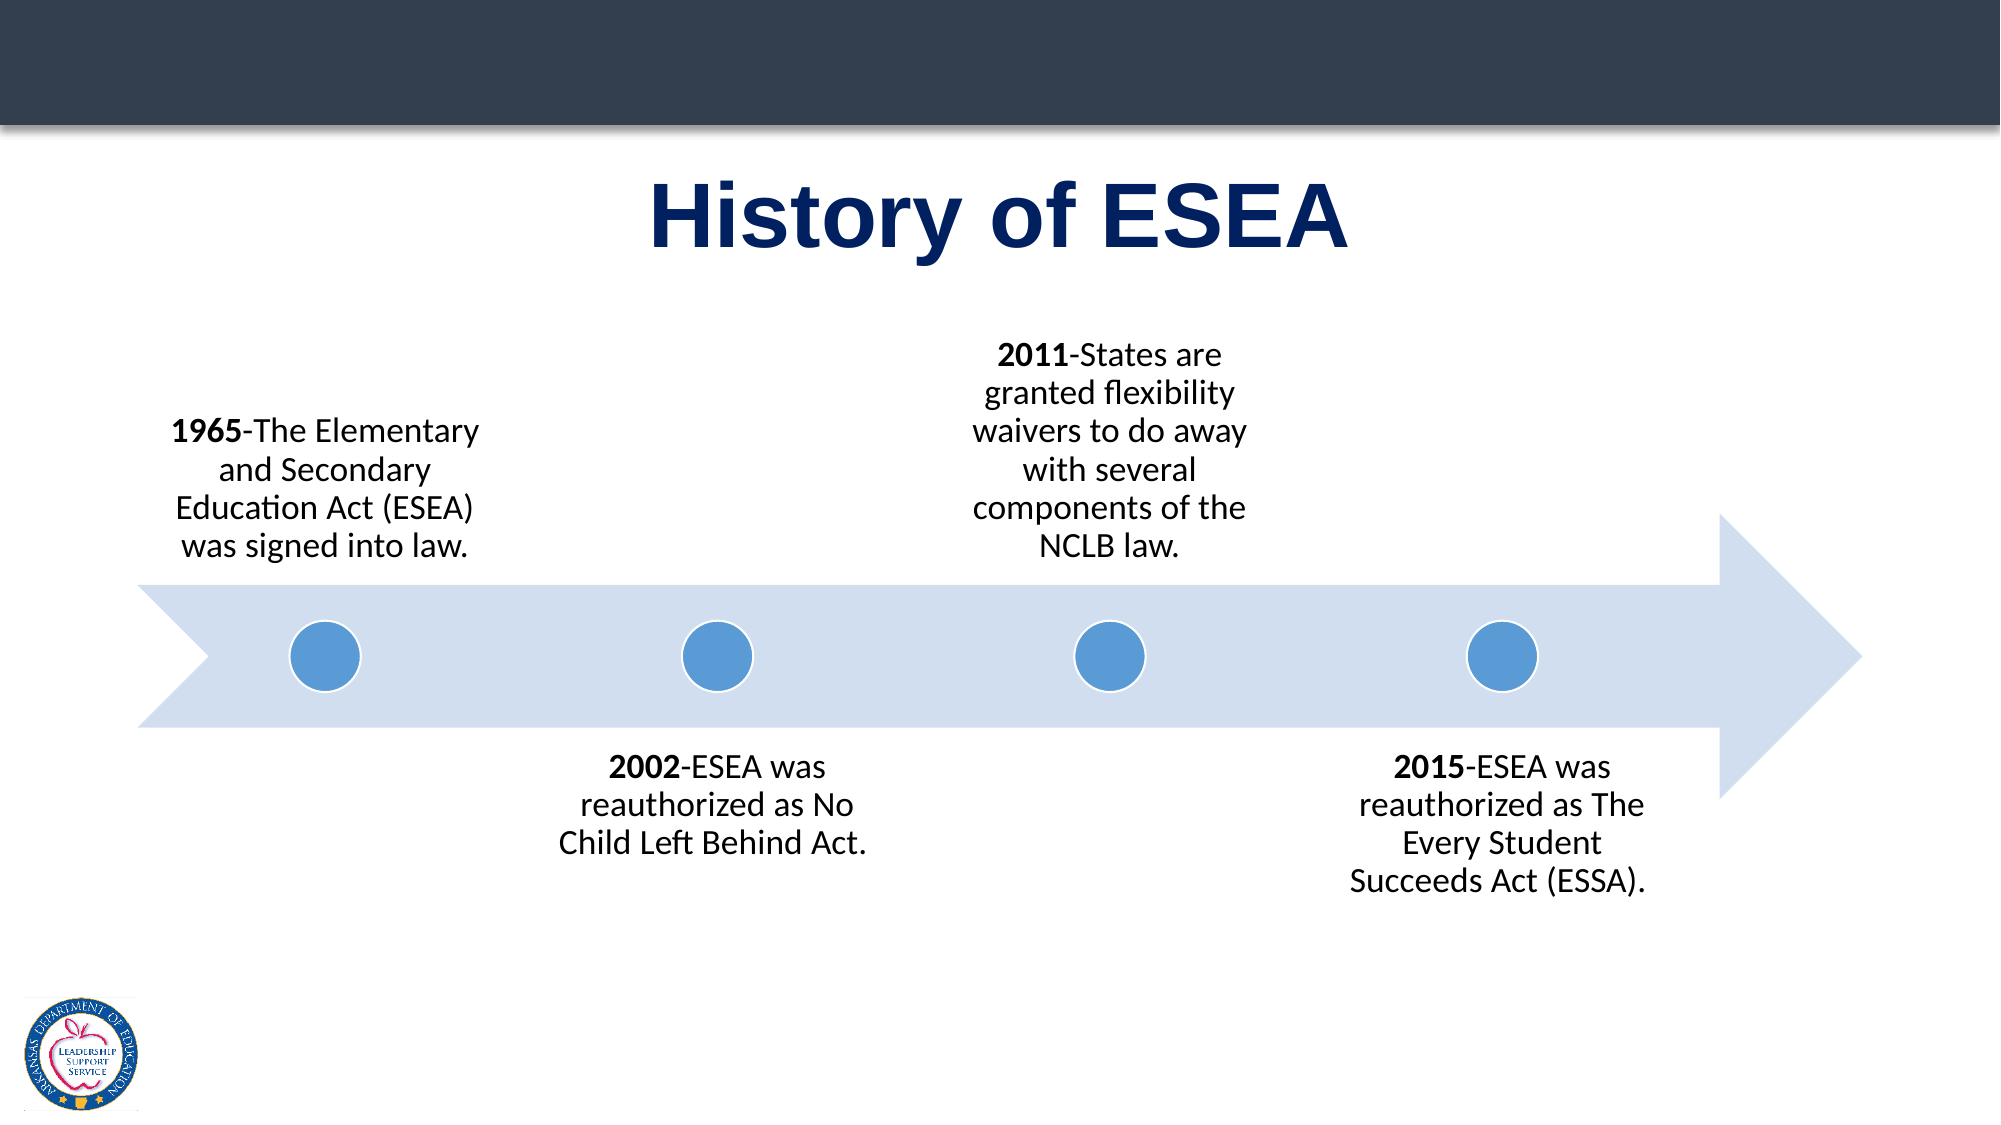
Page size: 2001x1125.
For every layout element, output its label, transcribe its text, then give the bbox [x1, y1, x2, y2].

text_box [0, 0, 2000, 126]
picture [24, 997, 138, 1111]
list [137, 299, 1863, 1014]
title History of ESEA [137, 139, 1863, 278]
